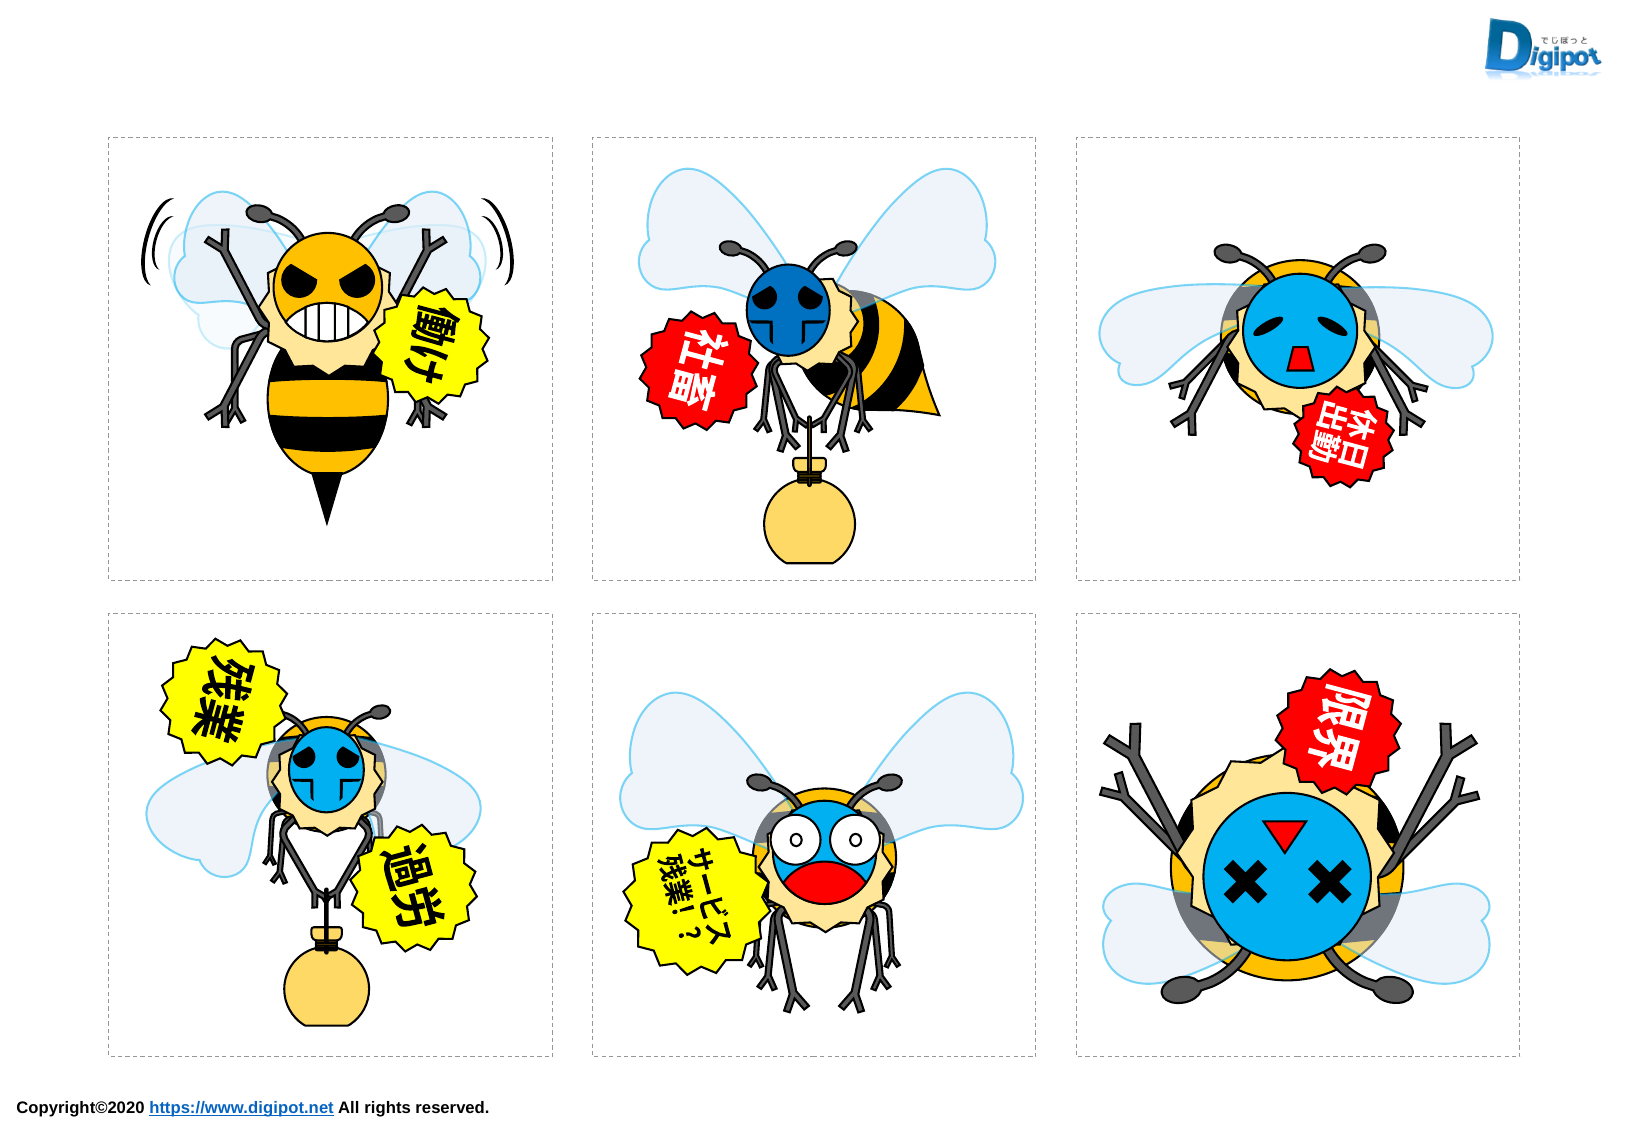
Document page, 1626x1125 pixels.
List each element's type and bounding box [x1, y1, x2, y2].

text_box [622, 703, 1017, 997]
text_box [144, 195, 511, 523]
picture [1485, 18, 1602, 82]
text_box [1103, 668, 1490, 997]
text_box [1095, 249, 1497, 488]
text_box [639, 178, 990, 564]
text_box [159, 638, 478, 1026]
